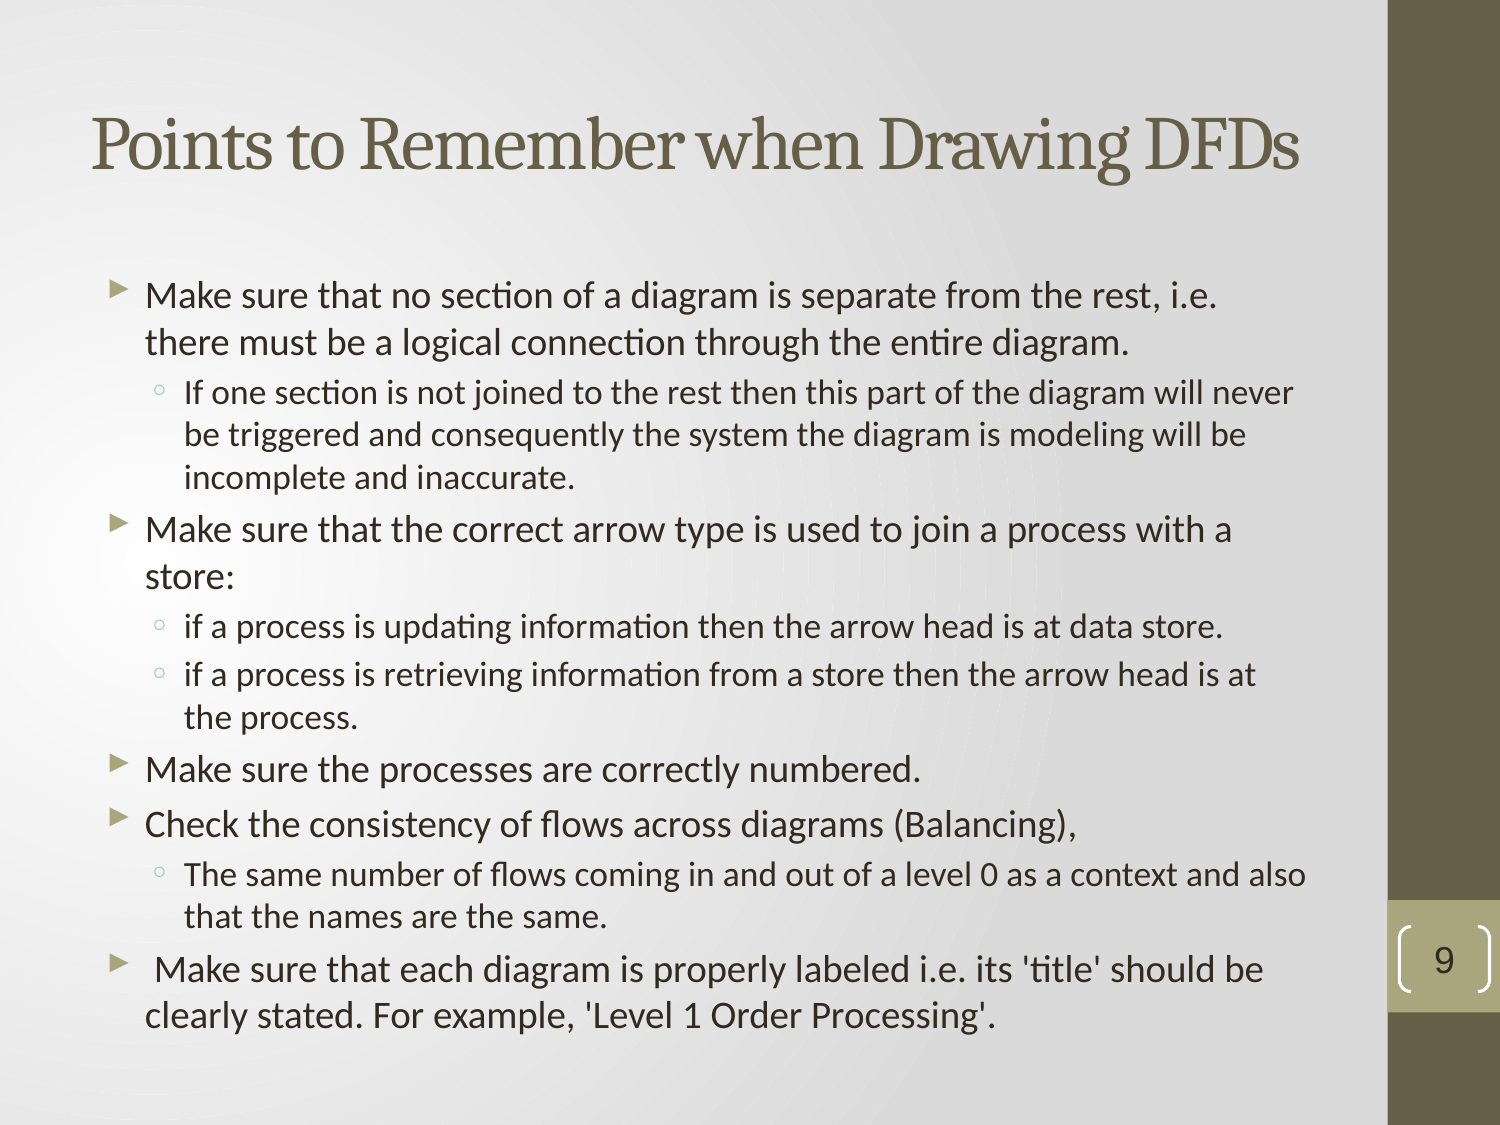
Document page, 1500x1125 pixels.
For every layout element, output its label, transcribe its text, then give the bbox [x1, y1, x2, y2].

list Make sure that no section of a diagram is separate from the rest, i.e. there must be a logical connection through the entire diagram. If one section is not joined to the rest then this part of the diagram will never be triggered and consequently the system the diagram is modeling will be incomplete and inaccurate. Make sure that the correct arrow type is used to join a process with a store: if a process is updating information then the arrow head is at data store. if a process is retrieving information from a store then the arrow head is at the process. Make sure the processes are correctly numbered. Check the consistency of flows across diagrams (Balancing), The same number of flows coming in and out of a level 0 as a context and also that the names are the same. Make sure that each diagram is properly labeled i.e. its 'title' should be clearly stated. For example, 'Level 1 Order Processing'. [74, 262, 1326, 1051]
slide_number 9 [1397, 924, 1492, 994]
title Points to Remember when Drawing DFDs [75, 45, 1325, 233]
